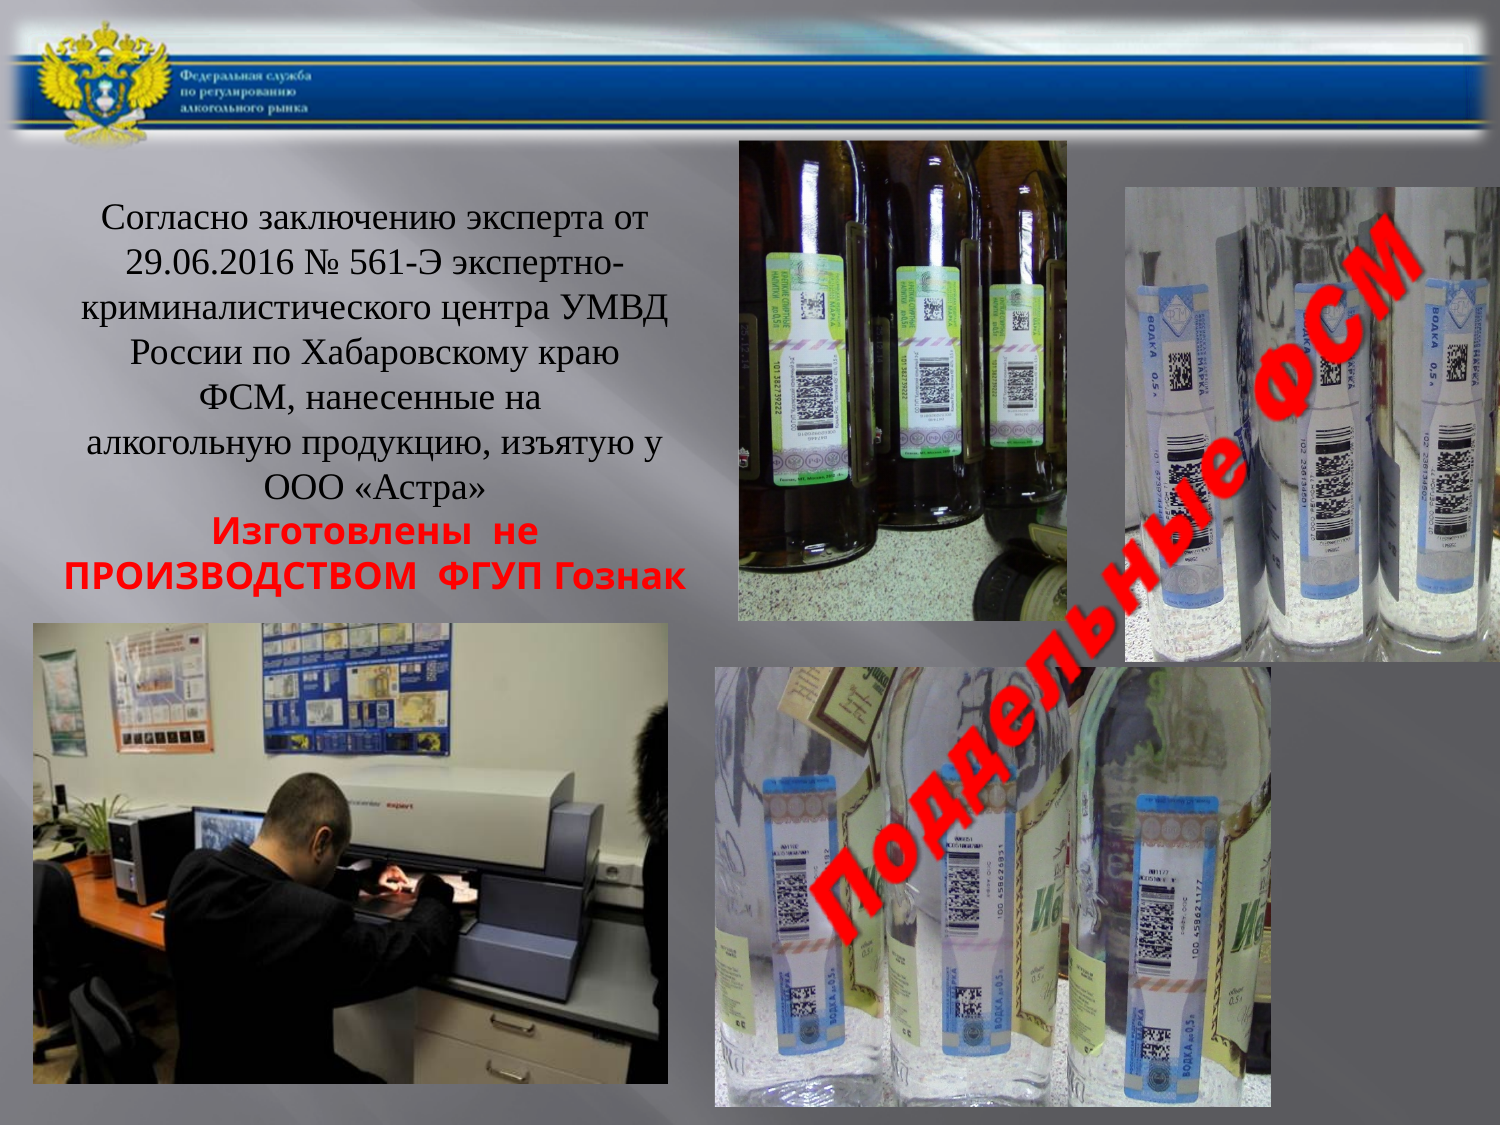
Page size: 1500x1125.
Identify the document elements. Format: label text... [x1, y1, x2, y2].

text_box Согласно заключению эксперта от 29.06.2016 № 561-Э экспертно-криминалистического центра УМВД России по Хабаровскому краю ФСМ, нанесенные на алкогольную продукцию, изъятую у ООО «Астра» Изготовлены не ПРОИЗВОДСТВОМ ФГУП Гознак [33, 199, 717, 605]
picture [0, 5, 1500, 1108]
